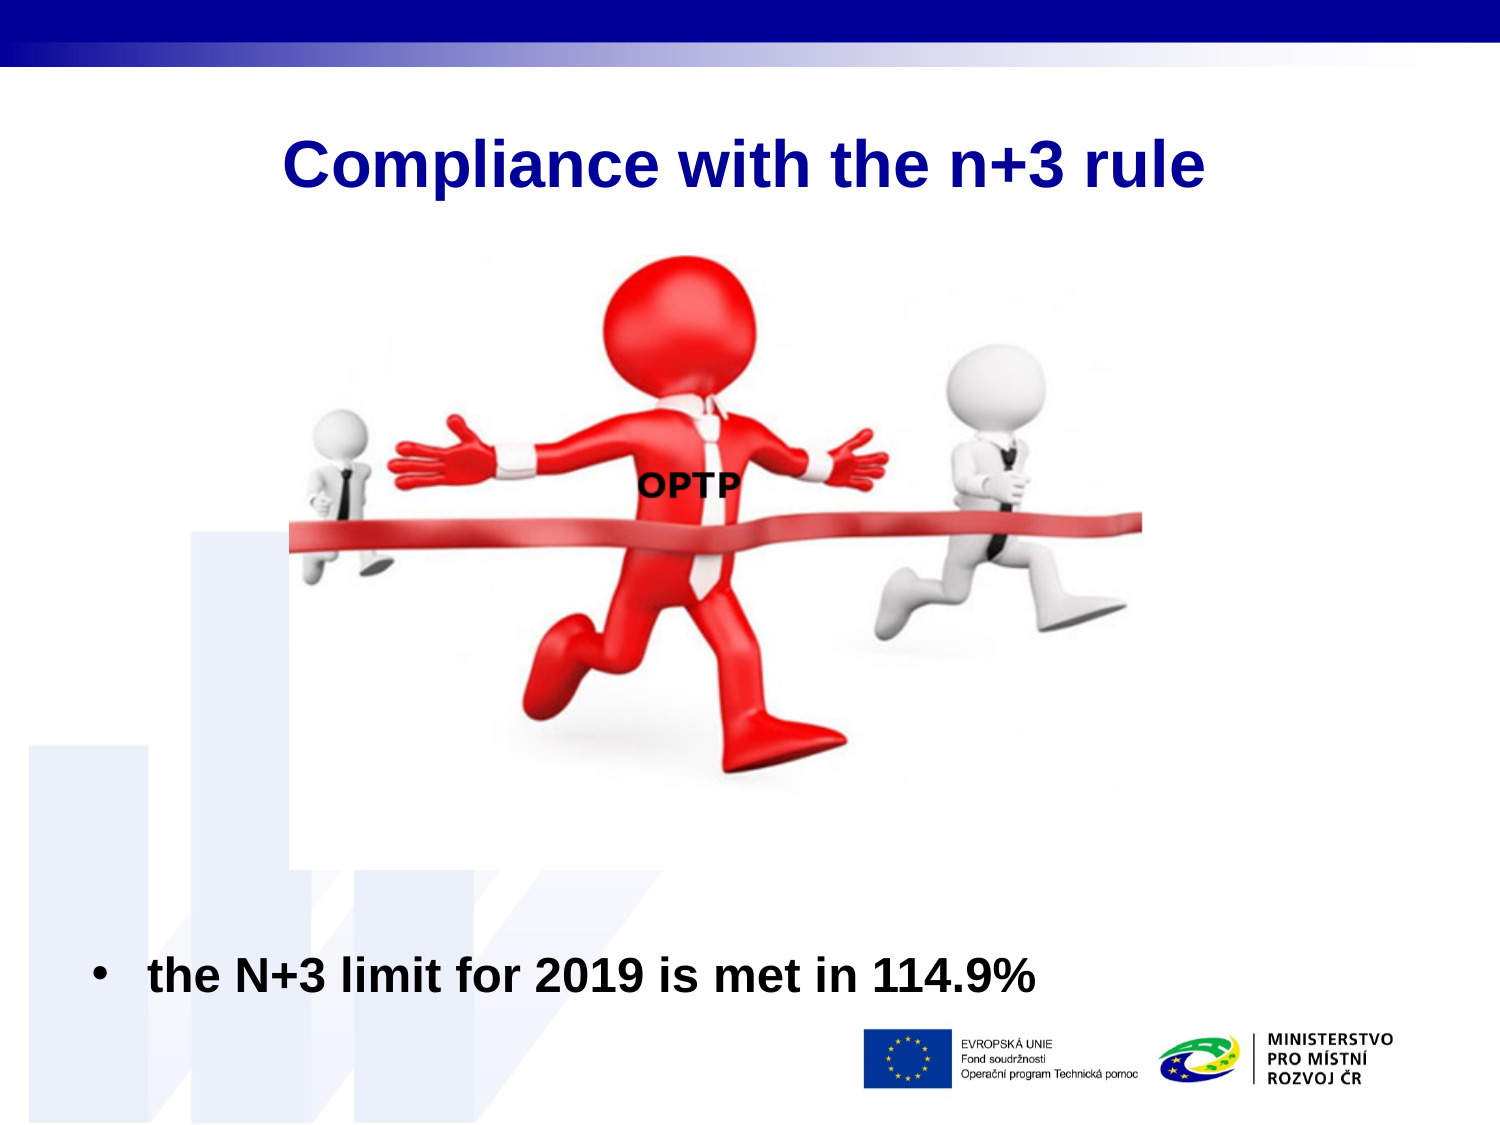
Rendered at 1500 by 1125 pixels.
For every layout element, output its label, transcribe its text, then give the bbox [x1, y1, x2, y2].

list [288, 254, 1195, 871]
text_box the N+3 limit for 2019 is met in 114.9% [76, 857, 1436, 1012]
picture [29, 302, 1412, 1125]
title Compliance with the n+3 rule [64, 113, 1425, 197]
